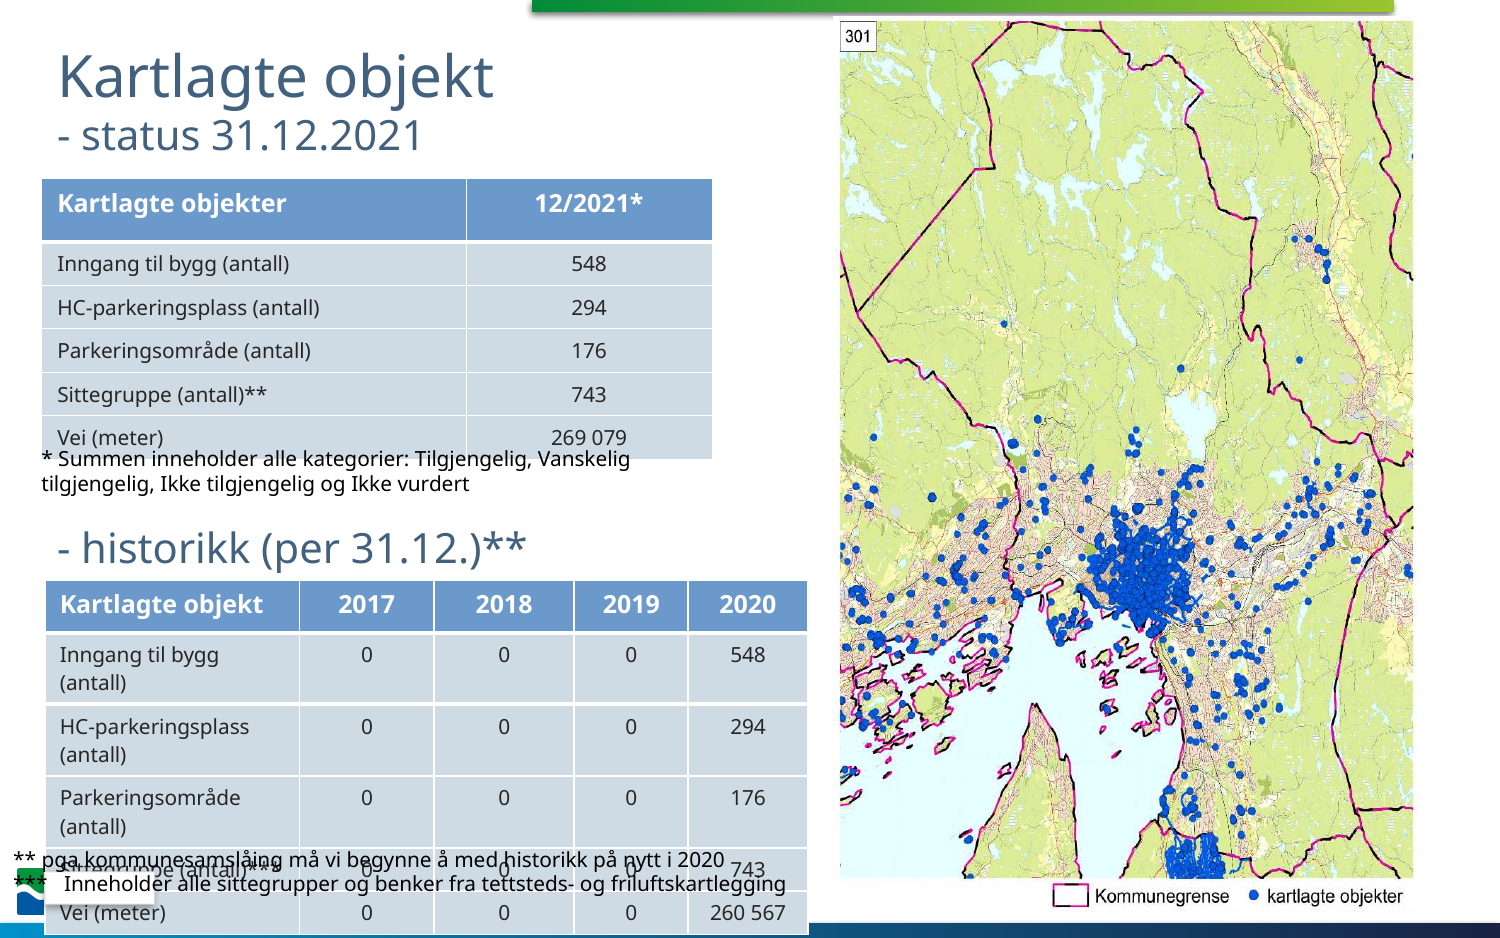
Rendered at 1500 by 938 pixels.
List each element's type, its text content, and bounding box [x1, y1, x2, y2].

table_cell 0 [300, 706, 433, 775]
table_cell Parkeringsområde (antall) [42, 329, 466, 372]
table_cell 0 [435, 777, 573, 838]
table_cell 548 [467, 244, 712, 285]
table_cell 0 [435, 635, 573, 702]
table_cell 269 079 [467, 416, 712, 459]
table_cell 0 [575, 706, 687, 775]
table_cell 294 [689, 706, 807, 775]
table_cell Inngang til bygg (antall) [42, 244, 466, 285]
table_cell 0 [300, 777, 433, 838]
table_header 12/2021* [467, 179, 712, 240]
table_header Kartlagte objekt [46, 581, 299, 631]
table_cell 0 [435, 706, 573, 775]
table_cell Inngang til bygg (antall) [46, 635, 299, 702]
table_cell 0 [575, 635, 687, 702]
table_cell 743 [467, 373, 712, 415]
table_cell 0 [575, 777, 687, 838]
table_cell Vei (meter) [46, 904, 299, 934]
table_header 2020 [689, 581, 807, 631]
table_cell 0 [300, 904, 433, 934]
table_cell 0 [300, 635, 433, 702]
table_cell HC-parkeringsplass (antall) [42, 286, 466, 328]
table_header Kartlagte objekter [42, 179, 466, 240]
table_cell 743 [802, 849, 807, 890]
table_cell Sittegruppe (antall)** [42, 373, 466, 415]
table_cell Parkeringsområde (antall) [46, 777, 299, 838]
text_box - historikk (per 31.12.)** [42, 496, 828, 580]
table_header 2017 [300, 581, 433, 631]
table_header 2018 [435, 581, 573, 631]
table_cell 260 567 [689, 892, 807, 934]
text_box Kartlagte objekt - status 31.12.2021 [42, 24, 828, 167]
table_cell 0 [575, 904, 687, 934]
text_box ** pga kommunesamslåing må vi begynne å med historikk på nytt i 2020 *** Inneholder alle sittegrupper og benker fra tettsteds- og friluftskartlegging [0, 838, 802, 904]
table_header 2019 [575, 581, 687, 631]
text_box * Summen inneholder alle kategorier: Tilgjengelig, Vanskelig tilgjengelig, Ikke tilgjengelig og Ikke vurdert [26, 438, 711, 504]
table_cell 176 [689, 777, 807, 847]
table_cell 176 [467, 329, 712, 372]
table_cell Vei (meter) [42, 416, 466, 438]
table_cell HC-parkeringsplass (antall) [46, 706, 299, 775]
table_cell 548 [689, 635, 807, 702]
picture [833, 16, 1419, 913]
table_cell 294 [467, 286, 712, 328]
table_cell 0 [435, 904, 573, 934]
